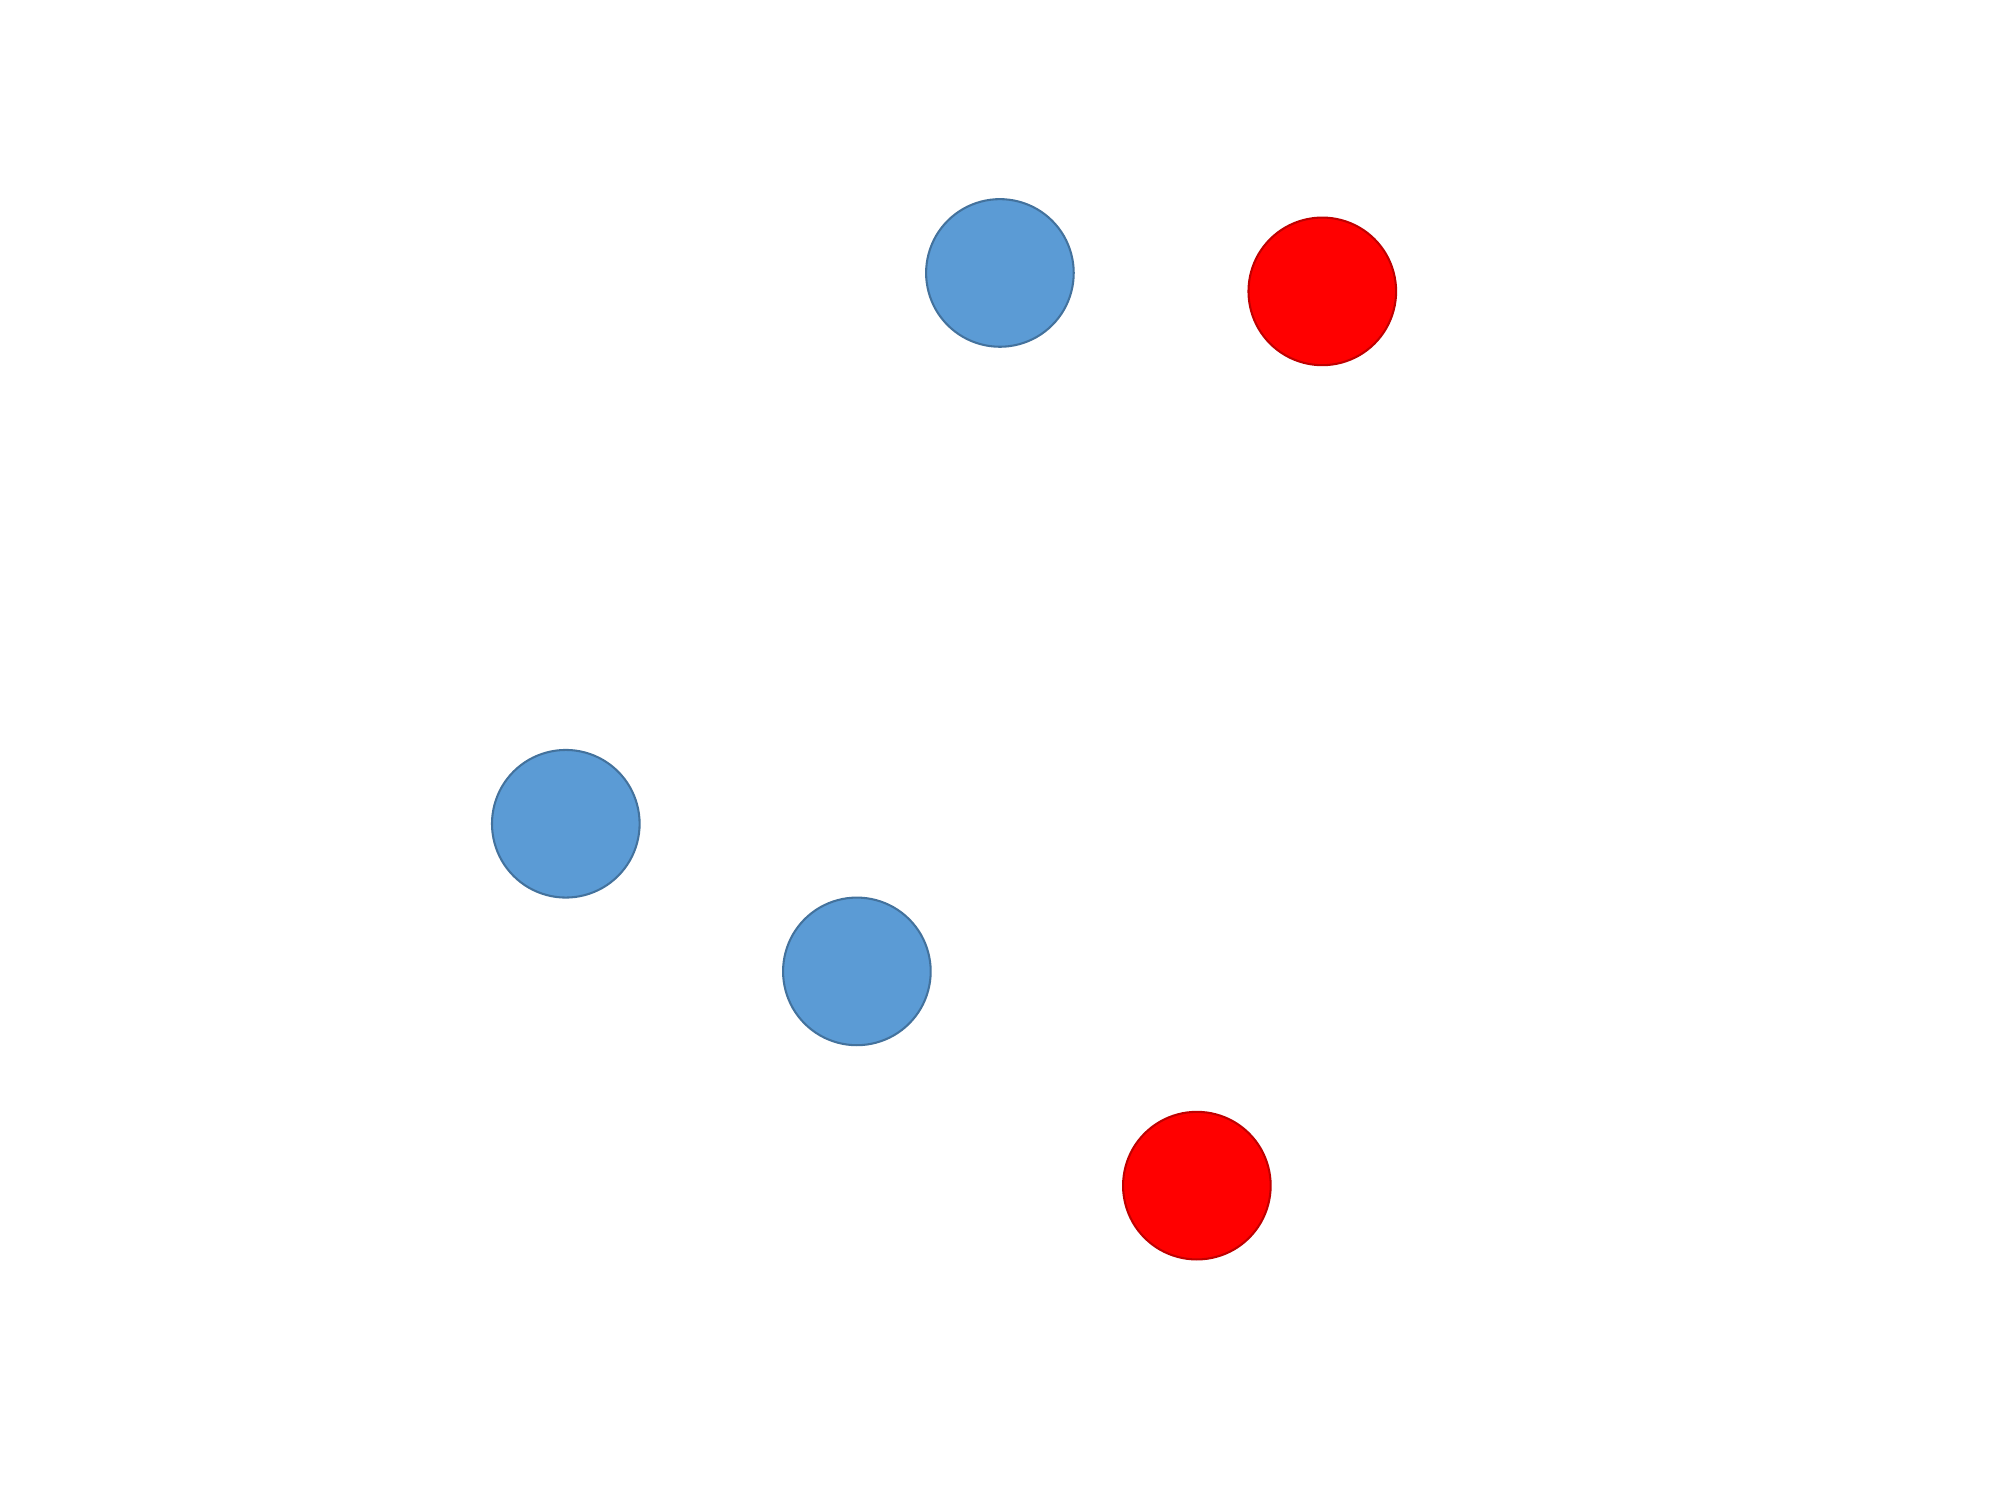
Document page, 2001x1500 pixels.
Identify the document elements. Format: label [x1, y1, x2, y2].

text_box [925, 198, 1075, 348]
text_box [1247, 216, 1398, 367]
text_box [782, 896, 932, 1047]
text_box [1122, 1110, 1272, 1261]
text_box [490, 748, 641, 899]
